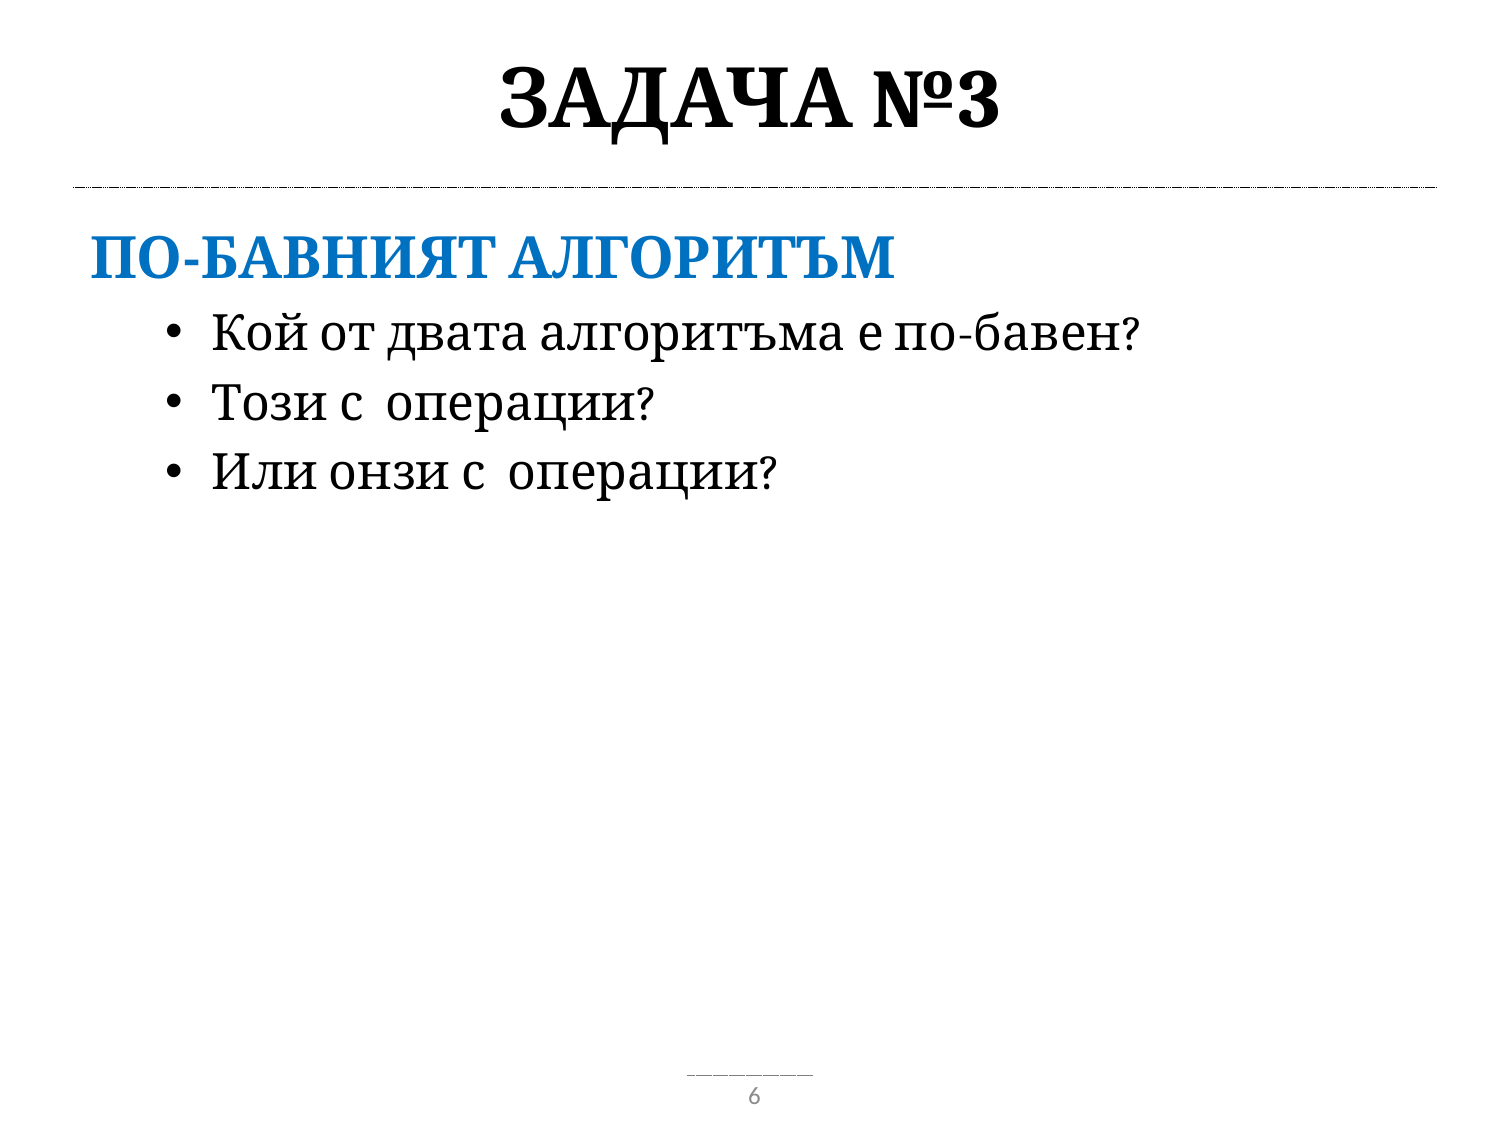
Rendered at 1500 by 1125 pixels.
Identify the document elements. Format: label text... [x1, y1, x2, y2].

title Задача №3 [0, 0, 1500, 188]
slide_number 6 [579, 1065, 930, 1125]
